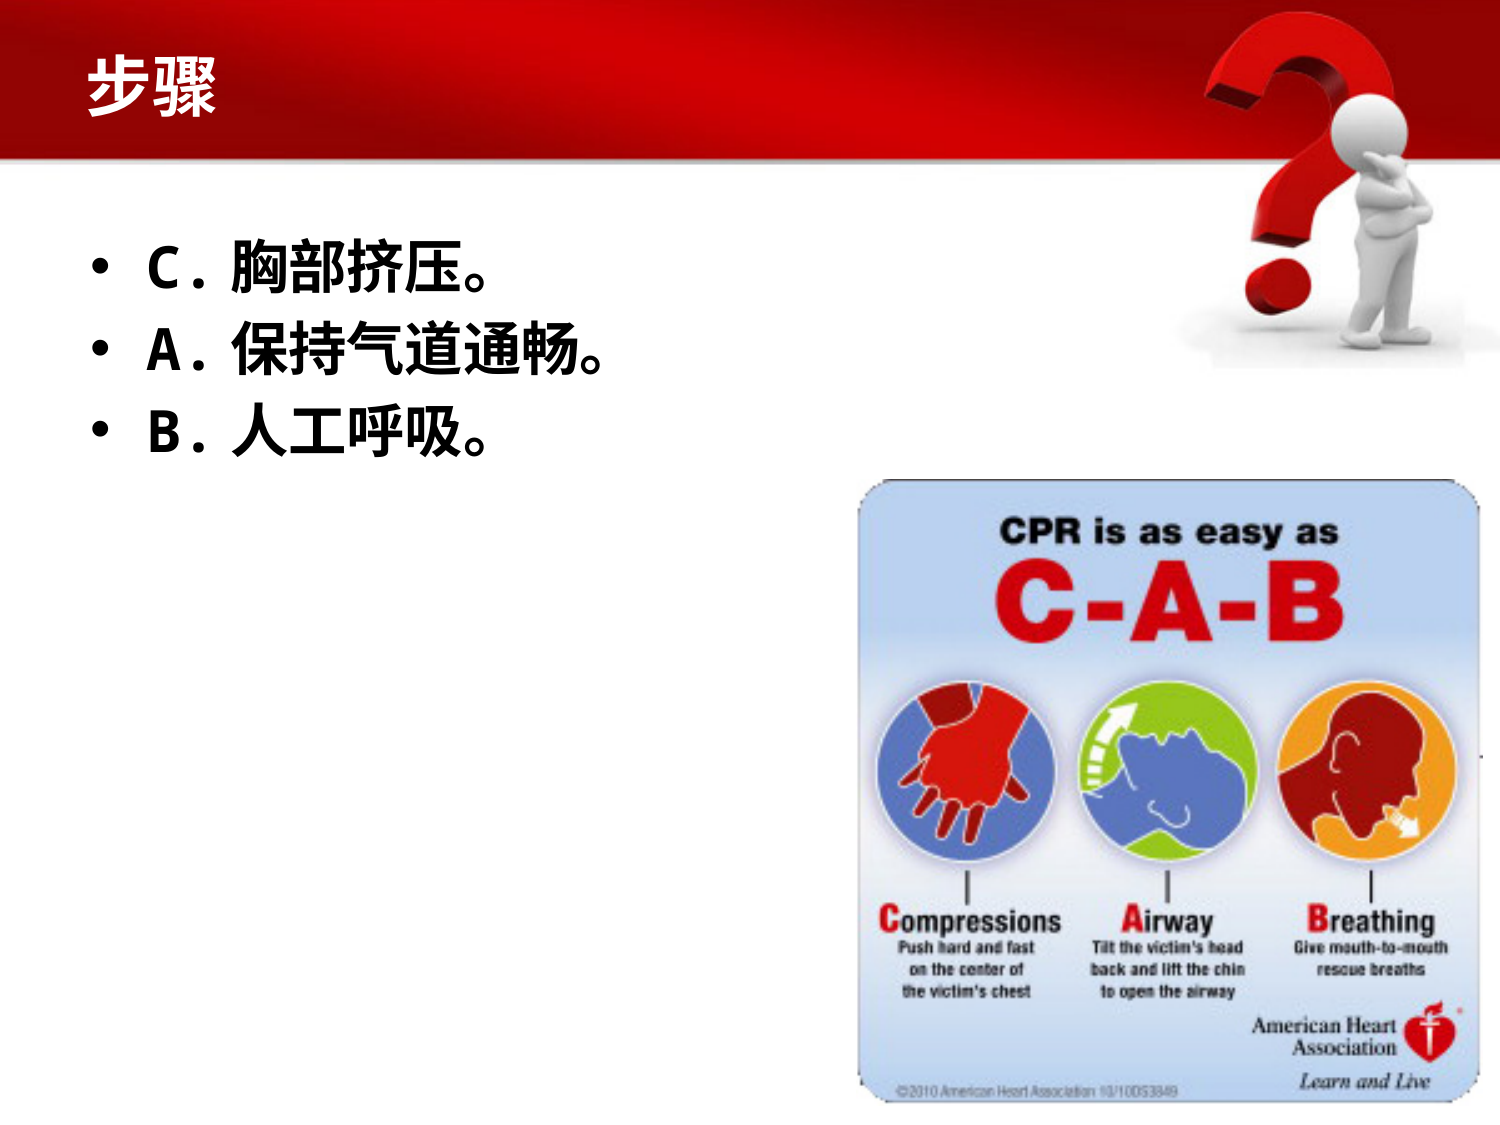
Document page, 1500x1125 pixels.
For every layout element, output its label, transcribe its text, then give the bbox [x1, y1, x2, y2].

list C.胸部挤压。 A.保持气道通畅。 B.人工呼吸。 [75, 222, 1471, 516]
title 步骤 [70, 31, 1421, 139]
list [855, 479, 1483, 1106]
picture [0, 0, 1500, 1125]
